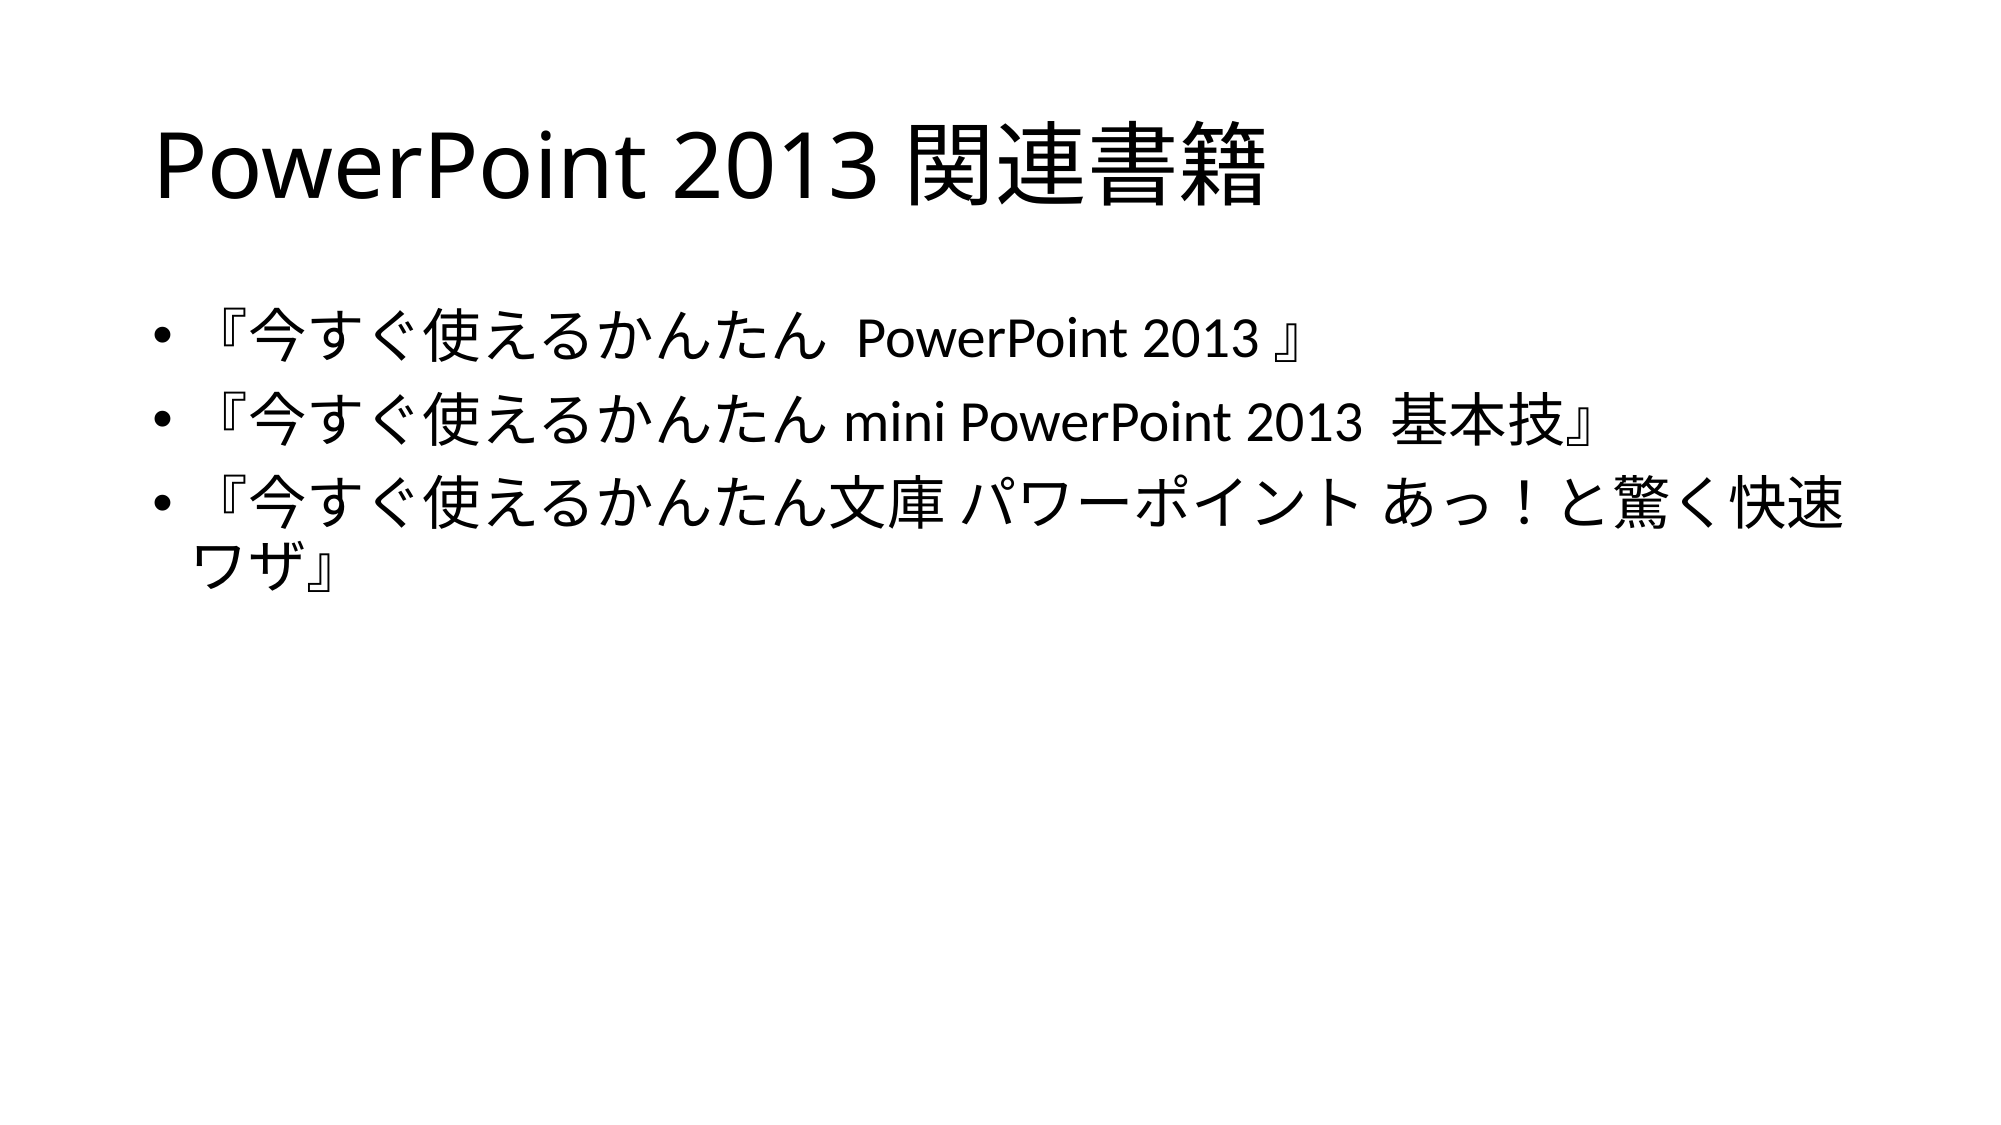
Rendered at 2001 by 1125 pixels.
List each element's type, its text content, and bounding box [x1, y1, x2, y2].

list 『今すぐ使えるかんたん PowerPoint 2013』 『今すぐ使えるかんたんmini PowerPoint 2013 基本技』 『今すぐ使えるかんたん文庫 パワーポイント あっ！と驚く快速ワザ』 [137, 299, 1863, 1014]
title PowerPoint 2013関連書籍 [137, 59, 1863, 278]
